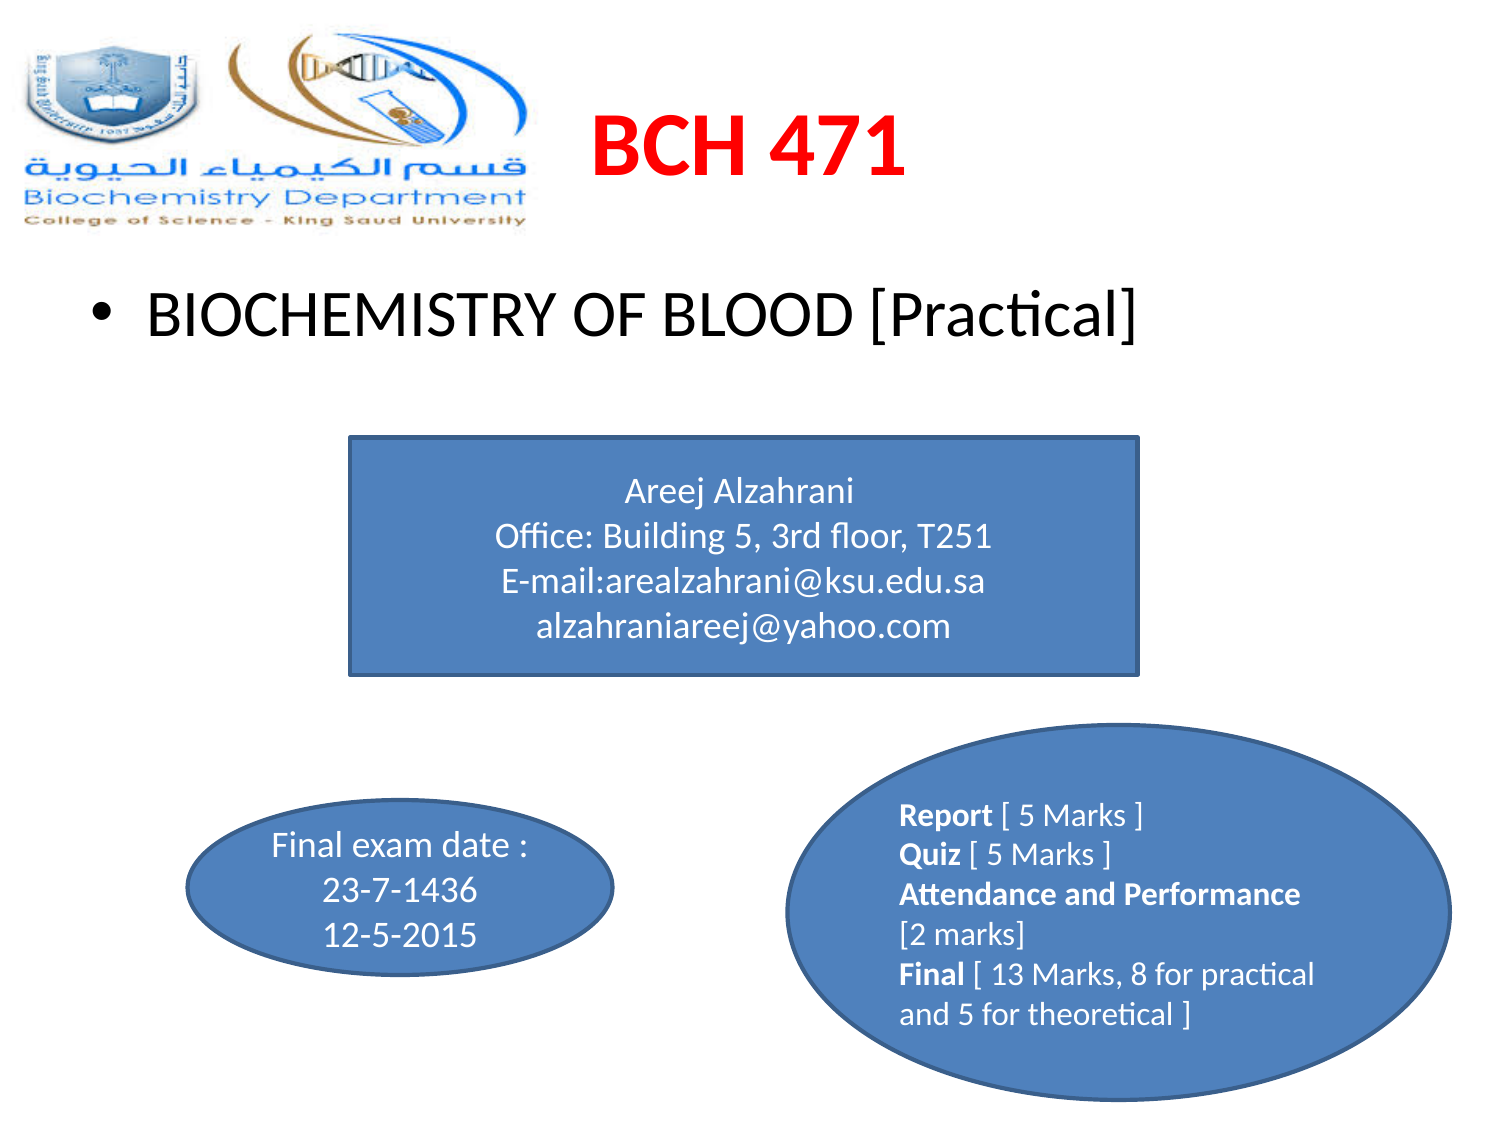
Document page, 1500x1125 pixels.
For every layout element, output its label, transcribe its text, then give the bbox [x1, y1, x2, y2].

picture [0, 12, 554, 237]
text_box Final exam date : 23-7-1436 12-5-2015 [185, 797, 615, 978]
list BIOCHEMISTRY OF BLOOD [Practical] [75, 262, 1425, 1005]
text_box Areej Alzahrani Office: Building 5, 3rd floor, T251 E-mail:arealzahrani@ksu.edu.sa alzahraniareej@yahoo.com [348, 435, 1140, 677]
text_box Report [ 5 Marks ] Quiz [ 5 Marks ] Attendance and Performance [2 marks] Final [ 13 Marks, 8 for practical and 5 for theoretical ] [785, 722, 1453, 1103]
title BCH 471 [557, 45, 1425, 233]
